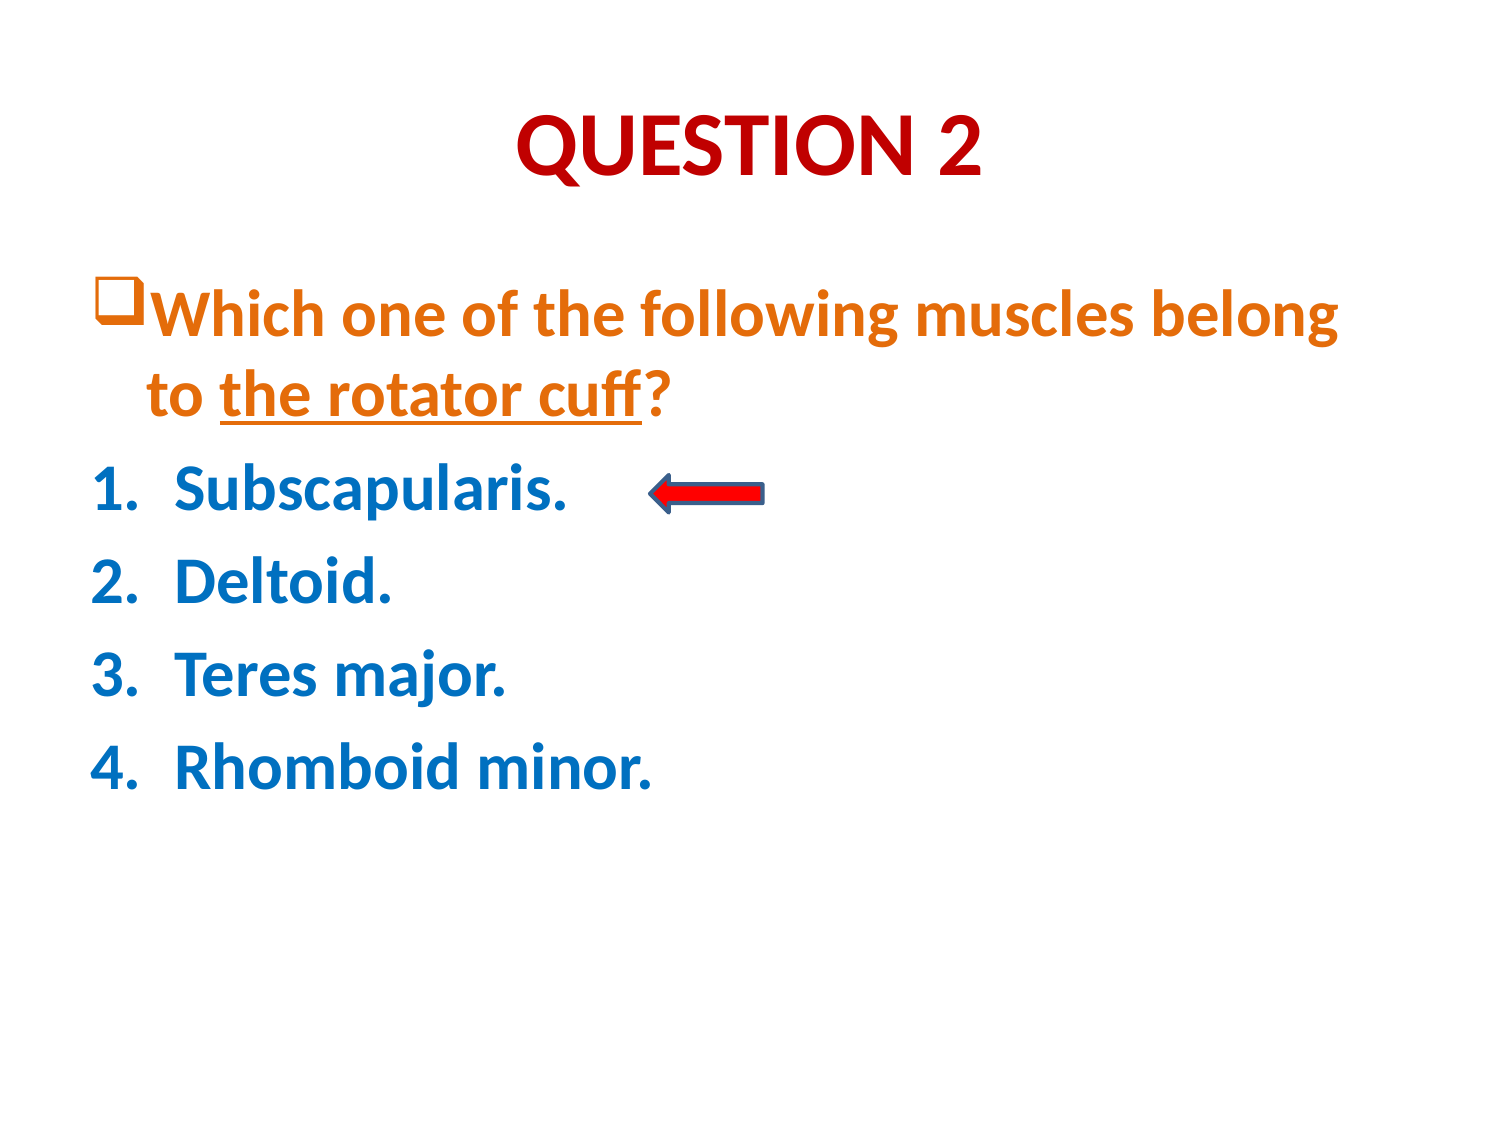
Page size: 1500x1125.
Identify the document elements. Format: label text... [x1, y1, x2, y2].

title QUESTION 2 [75, 45, 1425, 233]
text_box [647, 473, 765, 515]
list Which one of the following muscles belong to the rotator cuff? Subscapularis. Deltoid. Teres major. Rhomboid minor. [75, 262, 1425, 1005]
